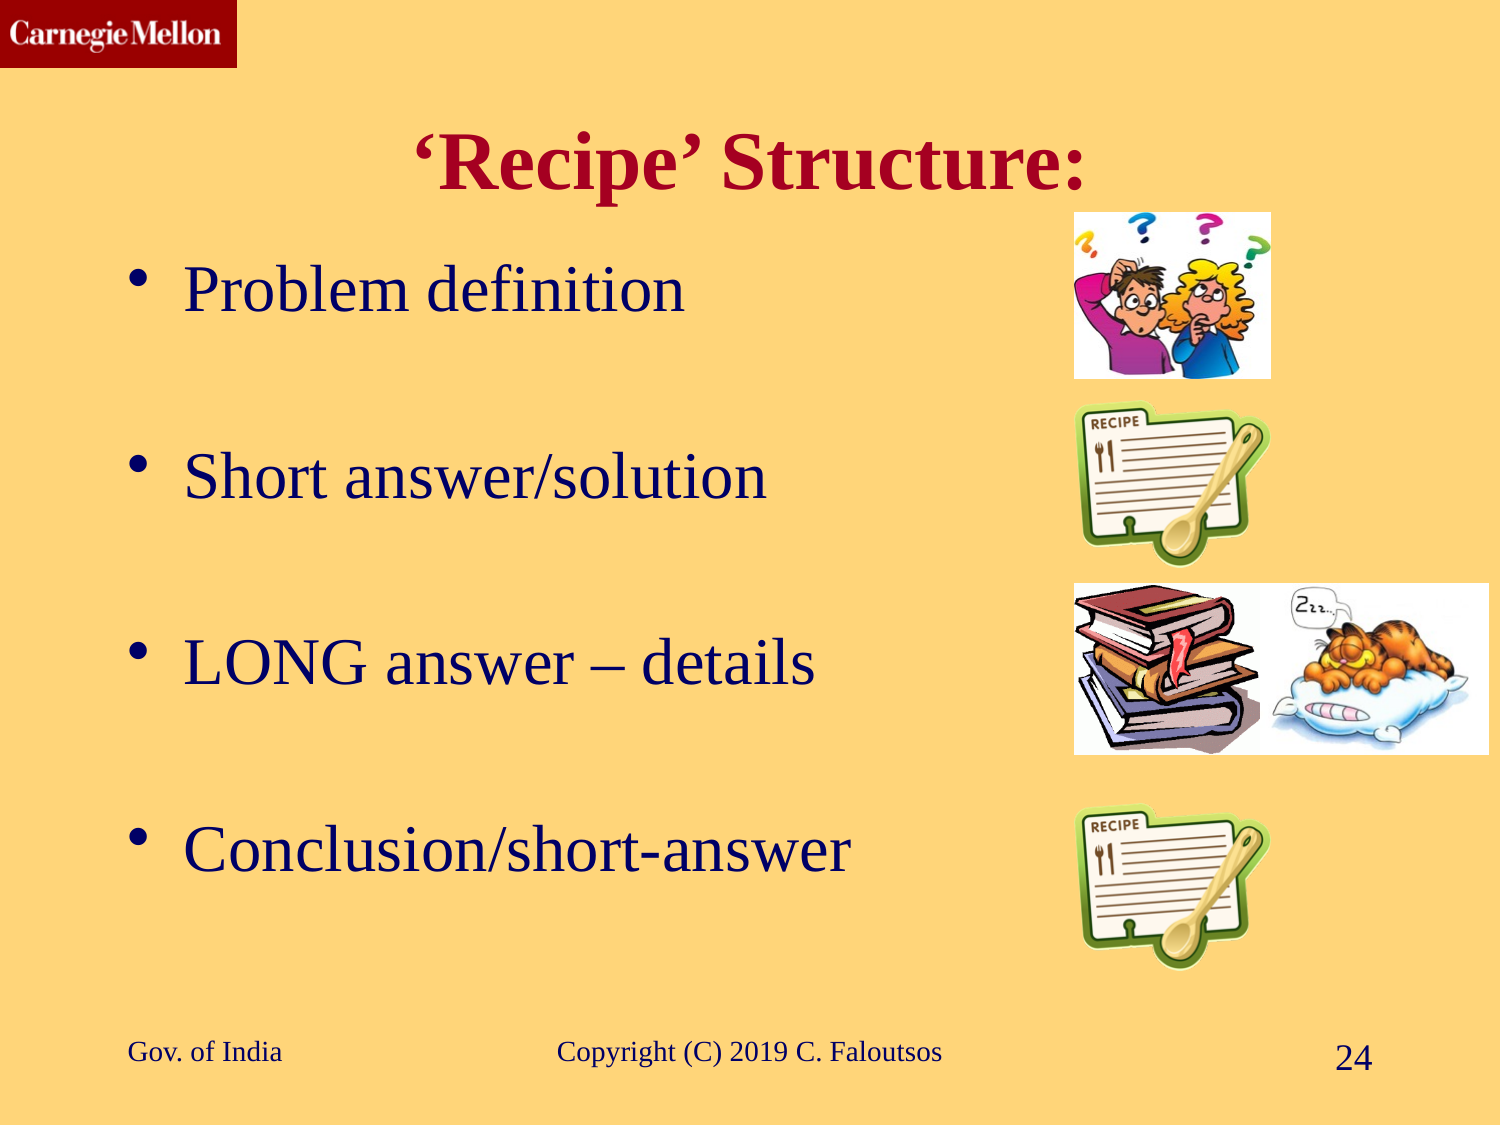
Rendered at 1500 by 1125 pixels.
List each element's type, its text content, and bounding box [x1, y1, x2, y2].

picture [1074, 212, 1272, 380]
slide_number 24 [1074, 1024, 1388, 1101]
picture [0, 0, 237, 68]
slide_number Gov. of India [112, 1024, 426, 1101]
picture [1074, 399, 1272, 568]
footer Copyright (C) 2019 C. Faloutsos [512, 1024, 988, 1101]
list Problem definition Short answer/solution LONG answer – details Conclusion/short-answer [112, 237, 875, 1001]
picture [1074, 583, 1489, 755]
title ‘Recipe’ Structure: [112, 99, 1388, 213]
picture [1074, 803, 1272, 972]
